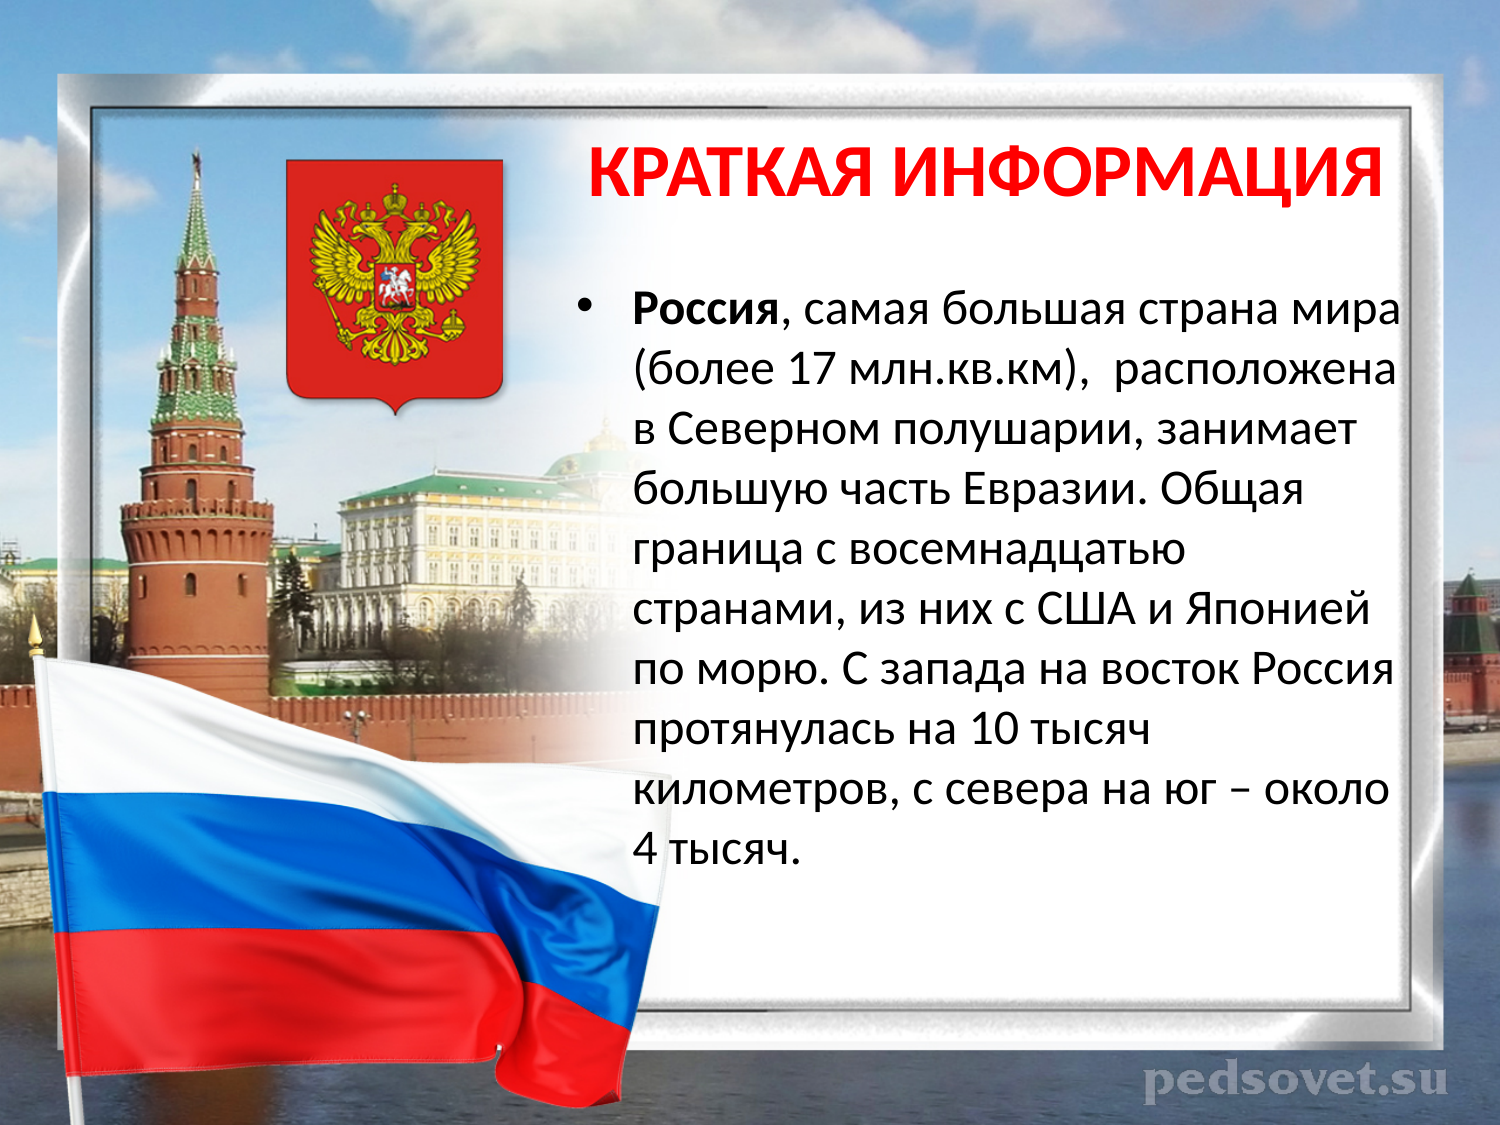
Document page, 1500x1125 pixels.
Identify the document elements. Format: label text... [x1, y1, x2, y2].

list Россия, самая большая страна мира (более 17 млн.кв.км), расположена в Северном полушарии, занимает большую часть Евразии. Общая граница с восемнадцатью странами, из них с США и Японией по морю. С запада на восток Россия протянулась на 10 тысяч километров, с севера на юг – около 4 тысяч. [561, 267, 1425, 1005]
title КРАТКАЯ ИНФОРМАЦИЯ [549, 113, 1425, 220]
picture [0, 0, 1500, 1125]
